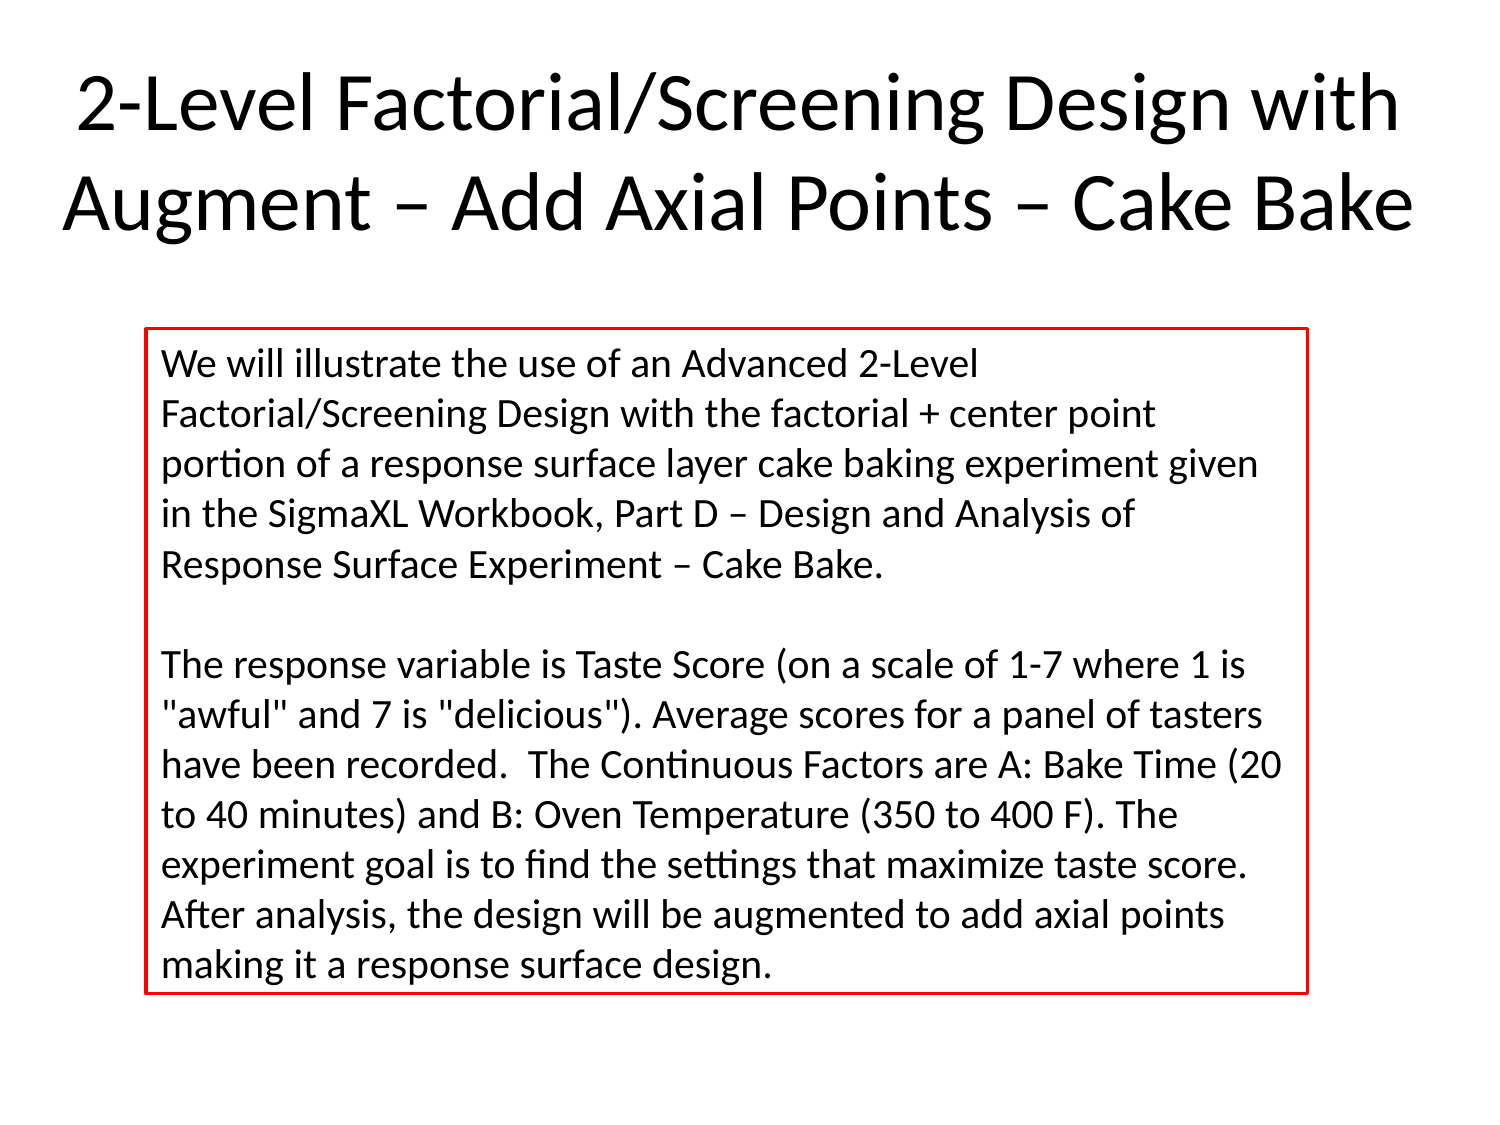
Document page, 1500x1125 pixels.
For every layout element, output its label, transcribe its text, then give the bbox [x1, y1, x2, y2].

text_box We will illustrate the use of an Advanced 2-Level Factorial/Screening Design with the factorial + center point portion of a response surface layer cake baking experiment given in the SigmaXL Workbook, Part D – Design and Analysis of Response Surface Experiment – Cake Bake. The response variable is Taste Score (on a scale of 1-7 where 1 is "awful" and 7 is "delicious"). Average scores for a panel of tasters have been recorded. The Continuous Factors are A: Bake Time (20 to 40 minutes) and B: Oven Temperature (350 to 400 F). The experiment goal is to find the settings that maximize taste score. After analysis, the design will be augmented to add axial points making it a response surface design. [145, 328, 1308, 994]
title 2-Level Factorial/Screening Design with Augment – Add Axial Points – Cake Bake [0, 39, 1500, 153]
